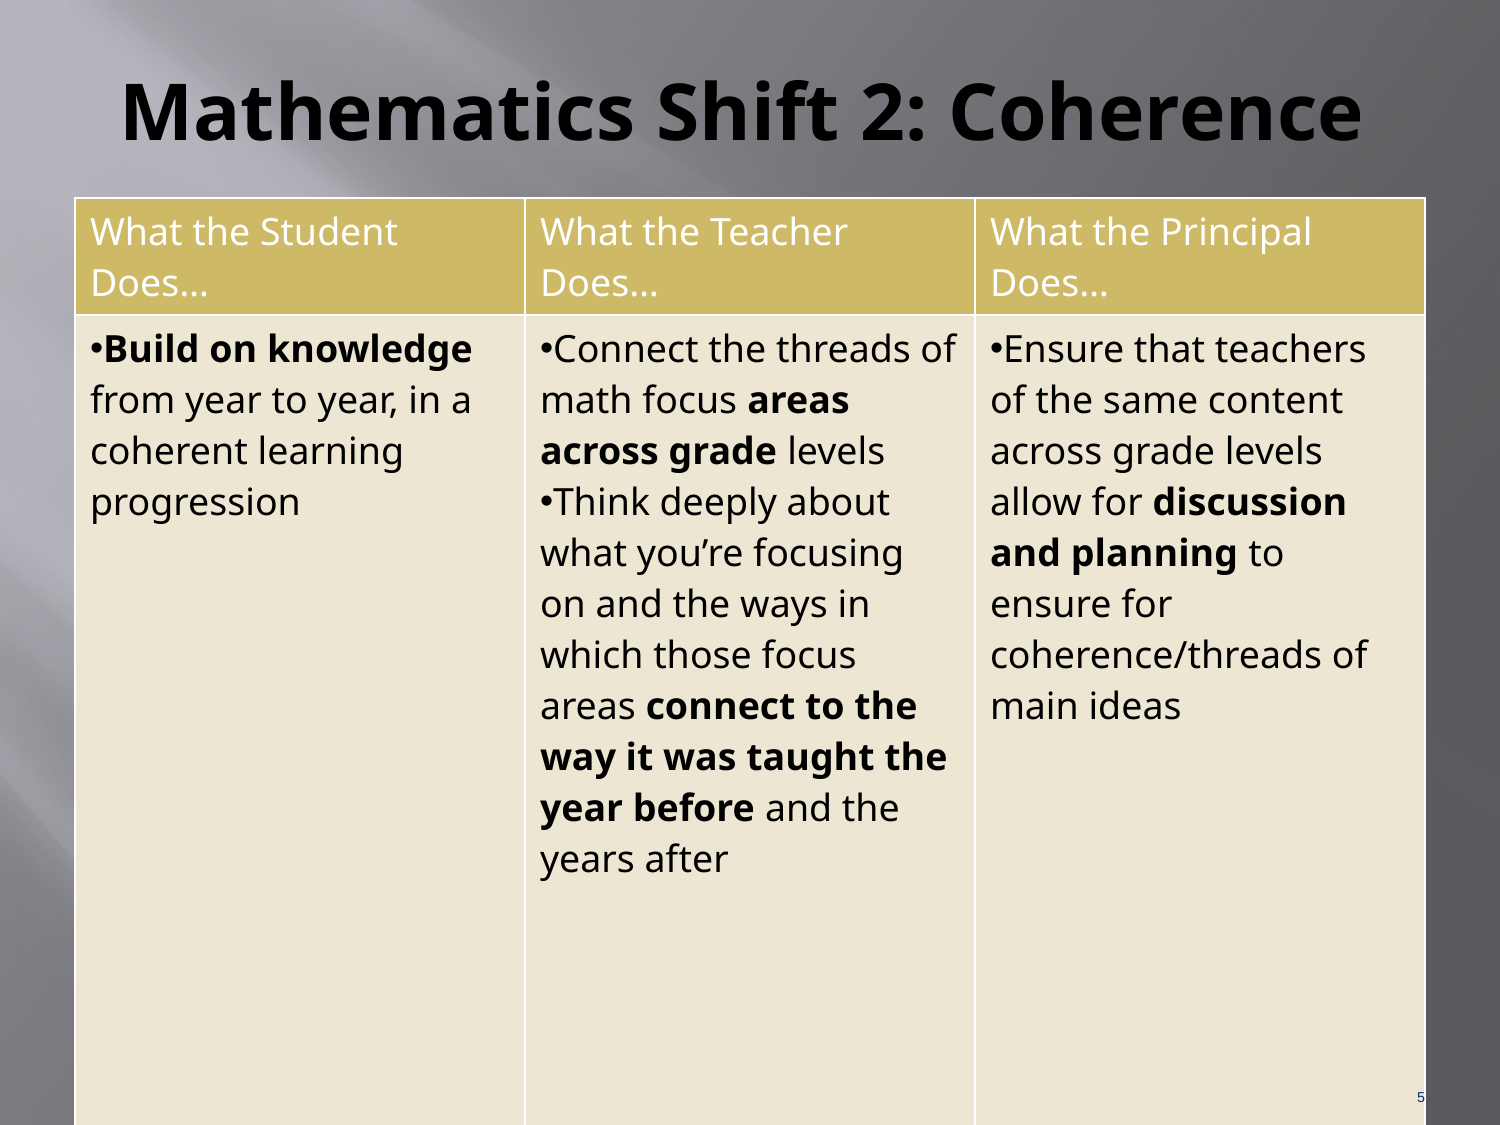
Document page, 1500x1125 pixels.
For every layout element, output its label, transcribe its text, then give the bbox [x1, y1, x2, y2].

slide_number 5 [1299, 1052, 1425, 1113]
table_cell Ensure that teachers of the same content across grade levels allow for discussion and planning to ensure for coherence/threads of main ideas [976, 316, 1424, 1125]
table_header What the Principal Does… [976, 199, 1424, 314]
table_cell Connect the threads of math focus areas across grade levels Think deeply about what you’re focusing on and the ways in which those focus areas connect to the way it was taught the year before and the years after [526, 316, 974, 1125]
table_header What the Student Does… [76, 199, 524, 314]
title Mathematics Shift 2: Coherence [67, 13, 1418, 205]
table_header What the Teacher Does… [526, 199, 974, 314]
table_cell Build on knowledge from year to year, in a coherent learning progression [76, 316, 524, 1125]
